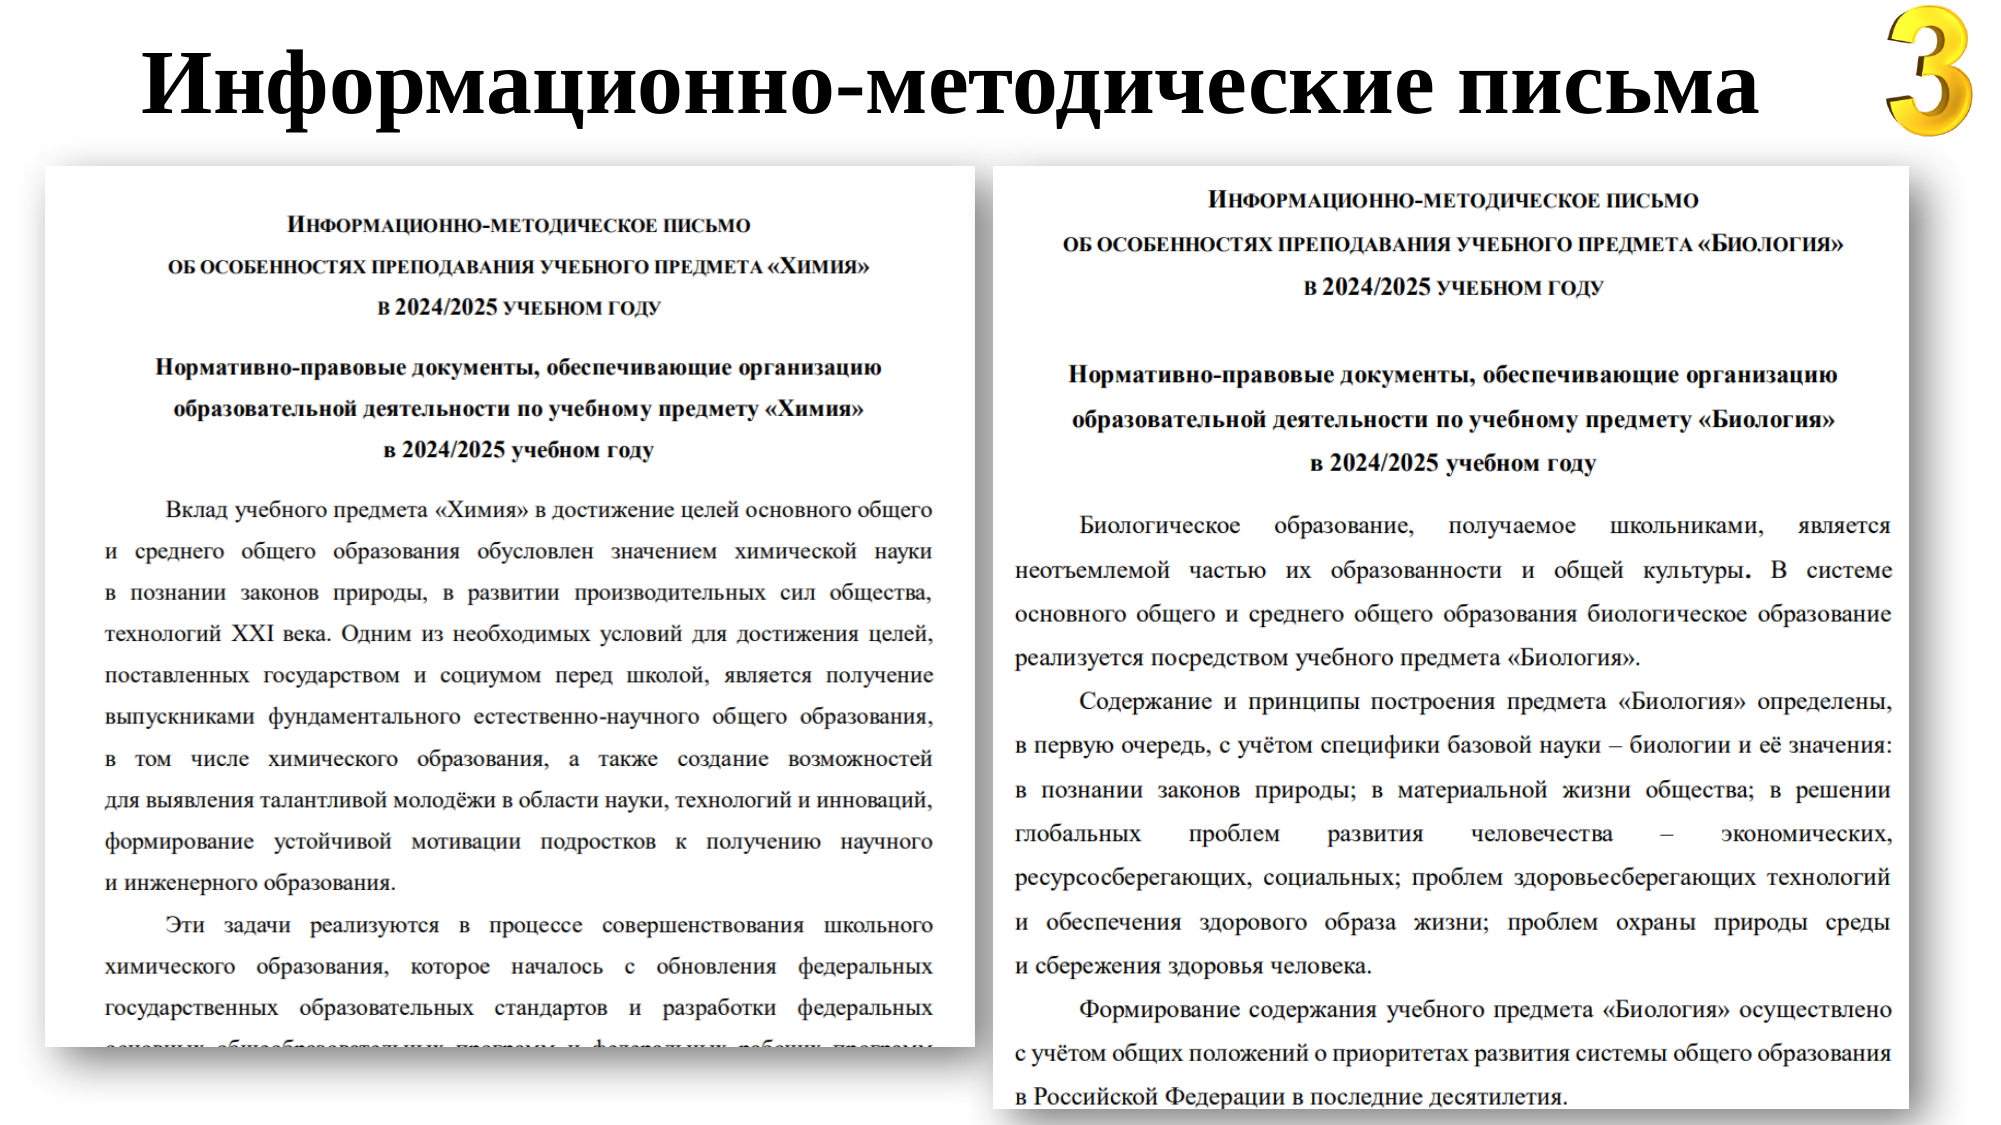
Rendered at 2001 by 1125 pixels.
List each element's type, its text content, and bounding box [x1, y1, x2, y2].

picture [993, 166, 1909, 1109]
picture [45, 166, 976, 1047]
picture [1876, 0, 1979, 140]
text_box Информационно-методические письма [127, 20, 1852, 148]
